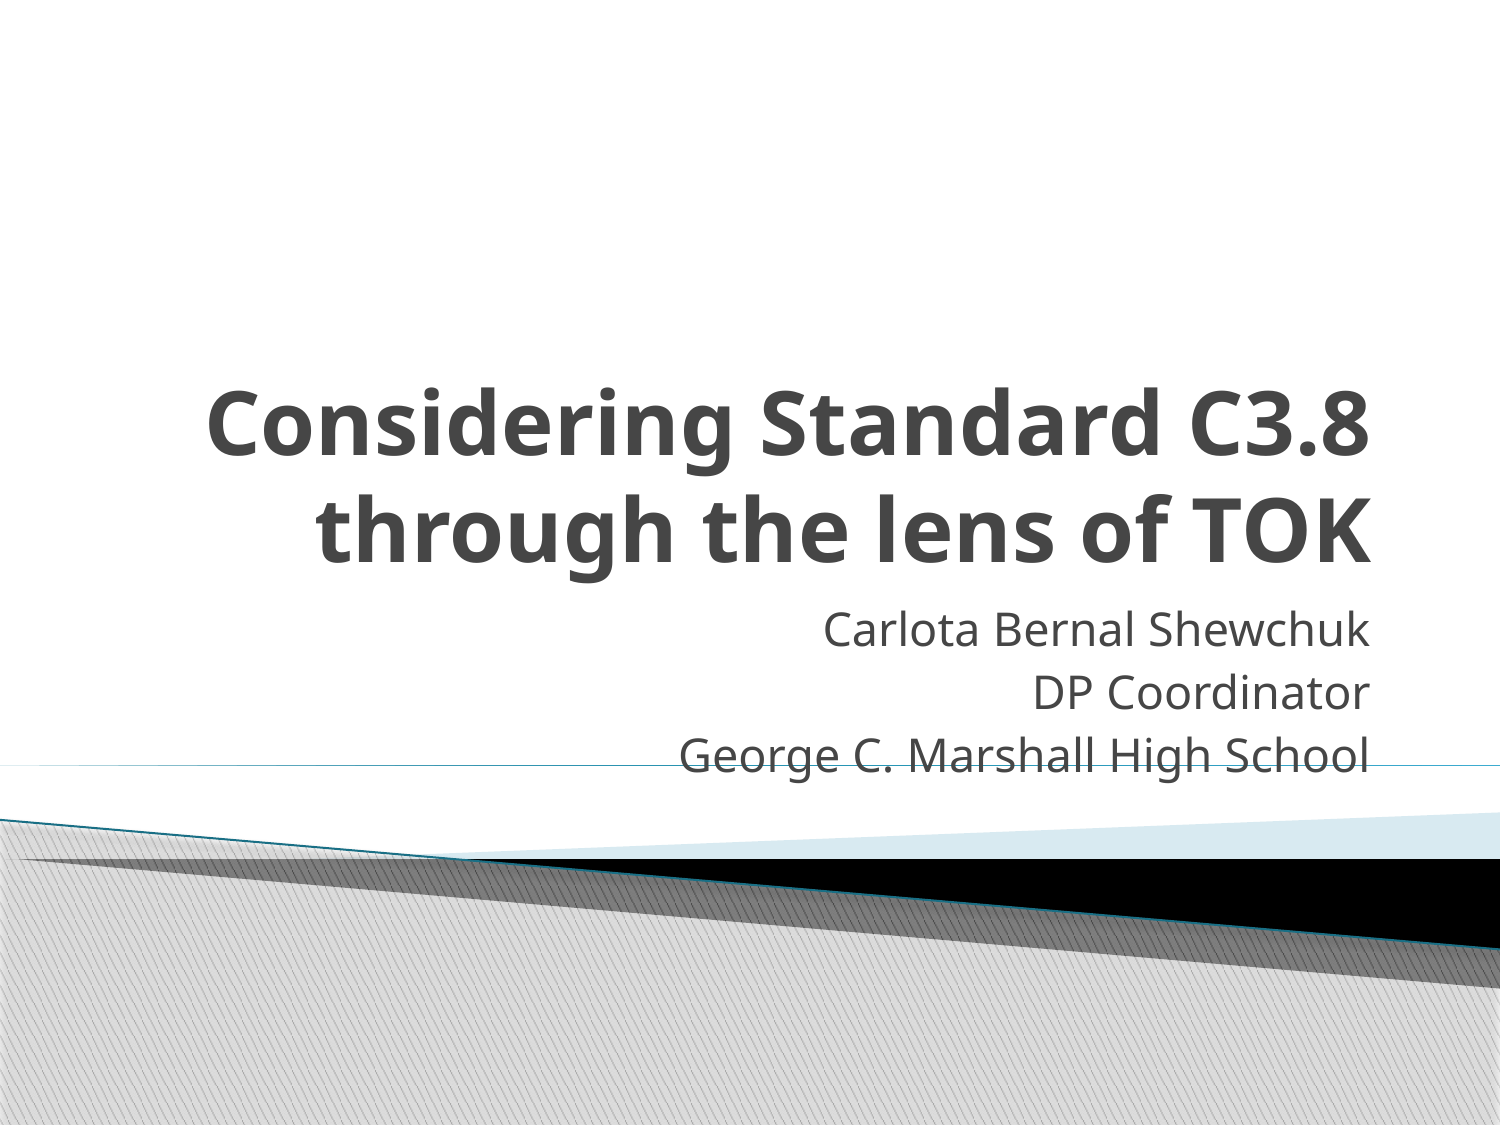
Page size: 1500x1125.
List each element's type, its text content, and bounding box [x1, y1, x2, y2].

title Considering Standard C3.8 through the lens of TOK [112, 287, 1388, 588]
picture [5, 859, 1500, 989]
subtitle Carlota Bernal Shewchuk DP Coordinator George C. Marshall High School [112, 592, 1388, 790]
